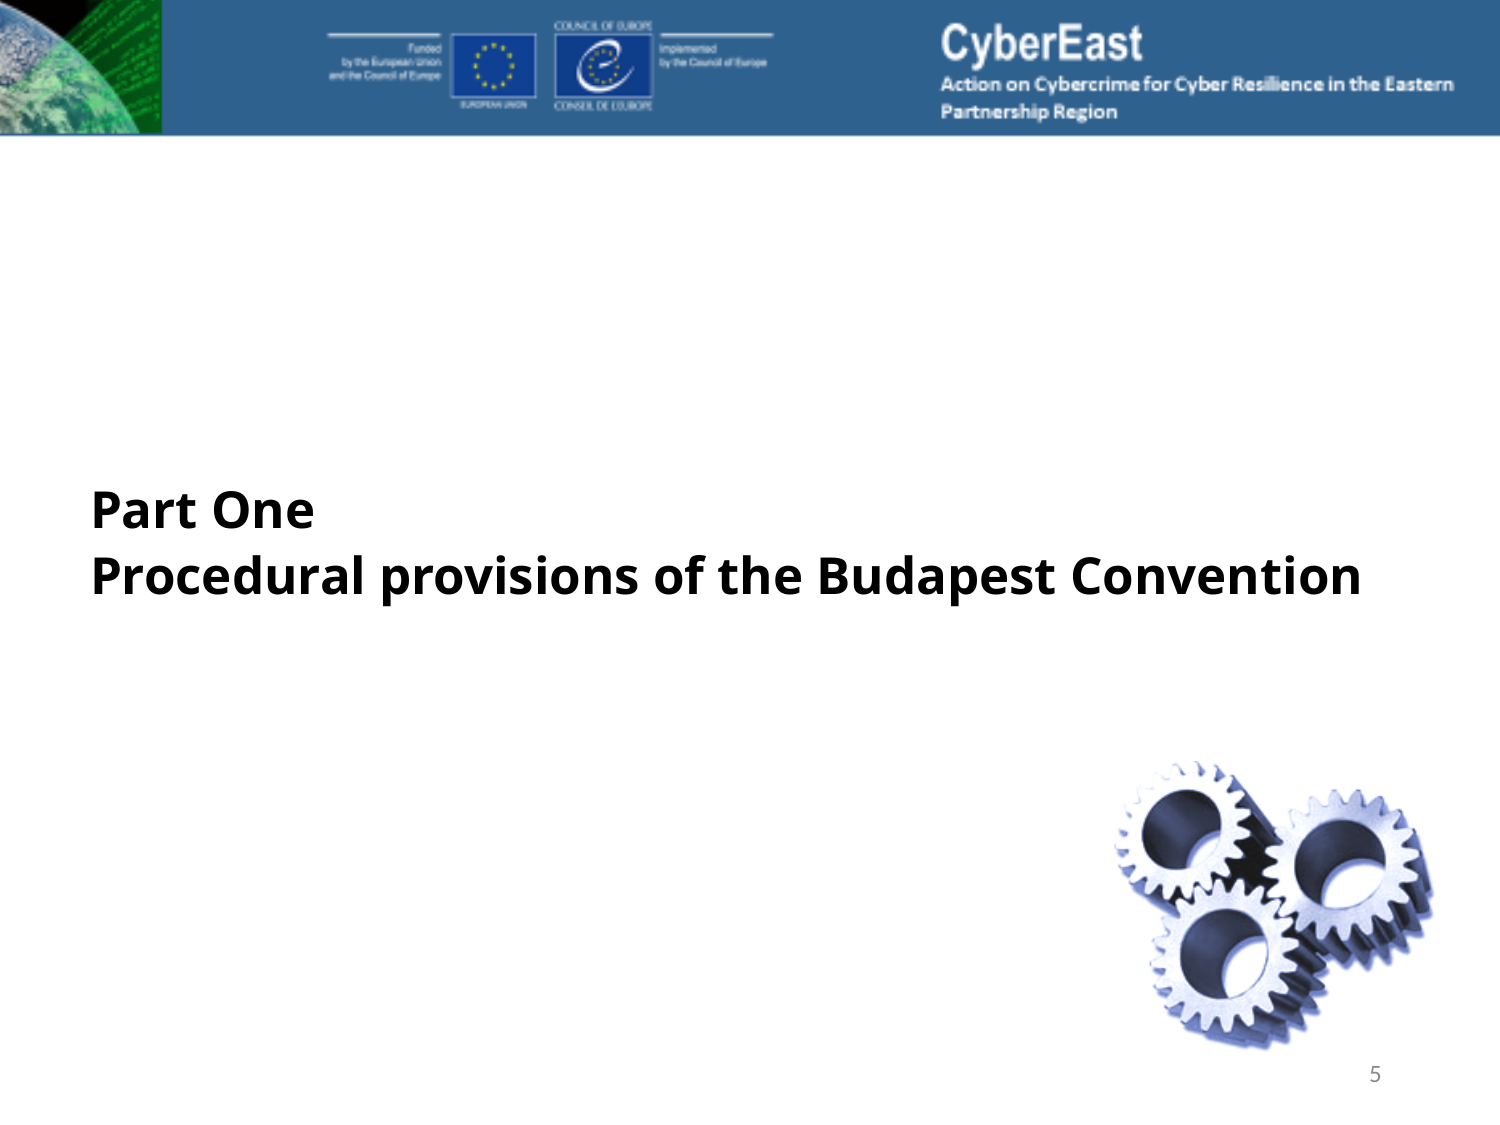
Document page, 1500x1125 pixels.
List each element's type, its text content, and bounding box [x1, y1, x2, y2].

picture [0, 0, 1500, 1125]
title Part One Procedural provisions of the Budapest Convention [75, 453, 1425, 641]
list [1113, 761, 1436, 1052]
slide_number 5 [1059, 1042, 1397, 1103]
